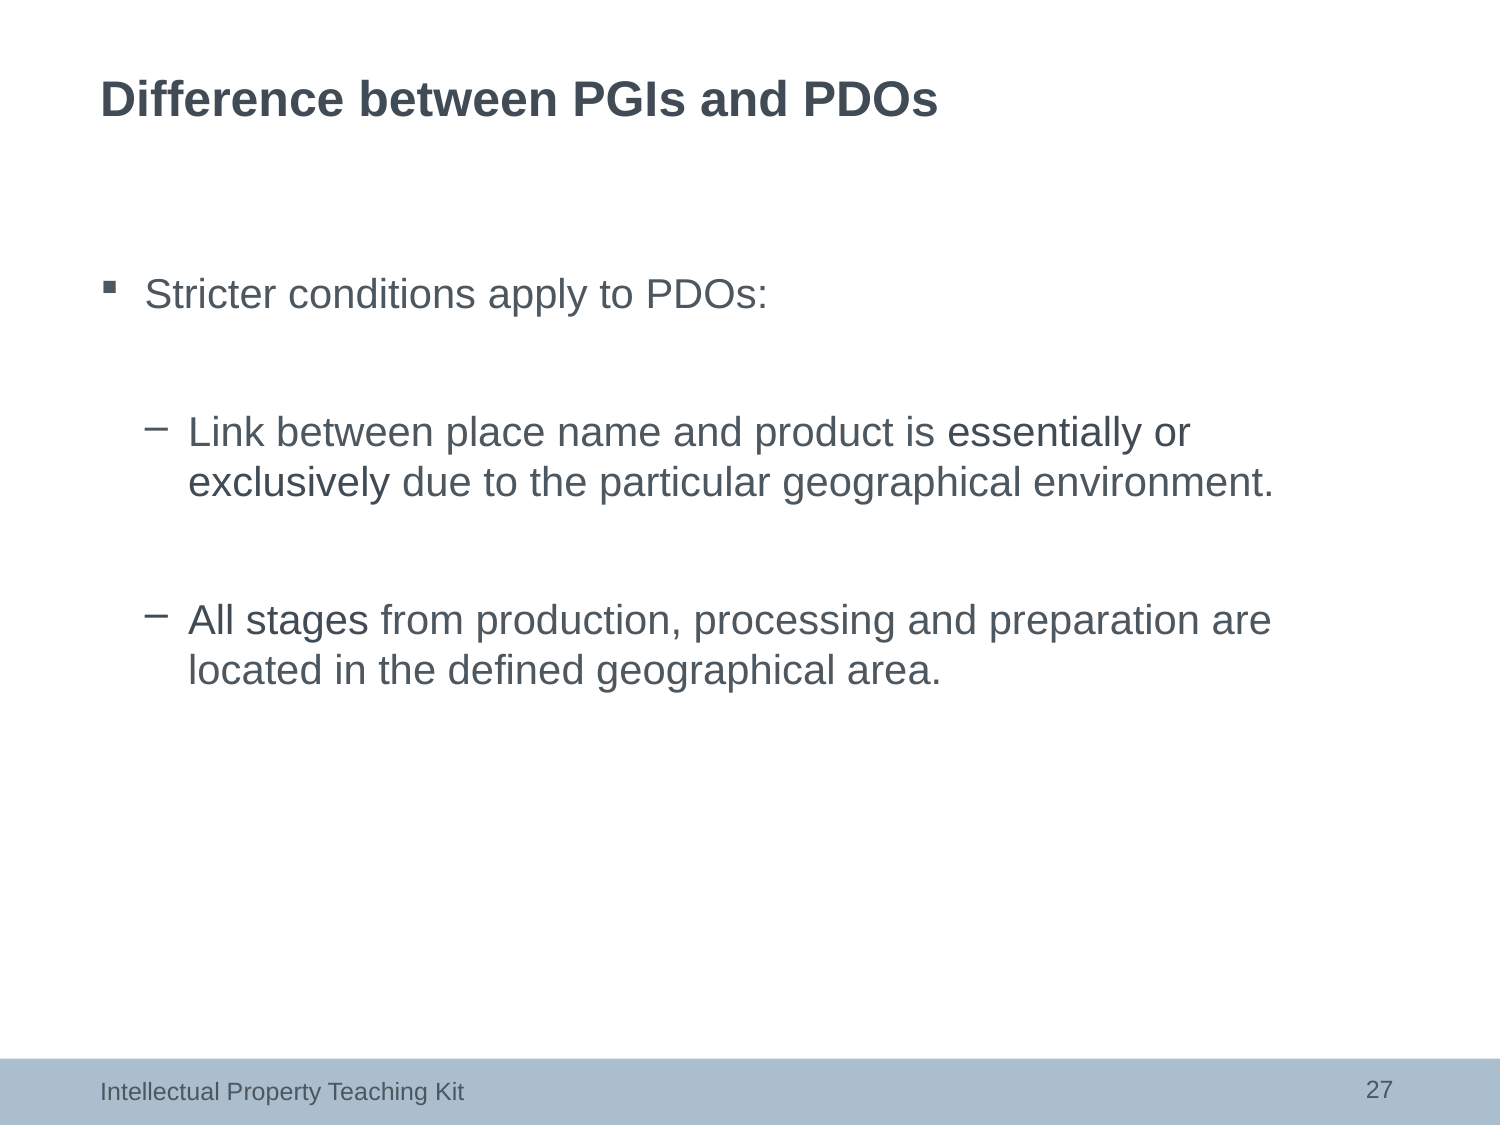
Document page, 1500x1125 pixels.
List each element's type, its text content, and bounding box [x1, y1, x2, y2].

list Stricter conditions apply to PDOs: Link between place name and product is essentially or exclusively due to the particular geographical environment. All stages from production, processing and preparation are located in the defined geographical area. [100, 266, 1400, 1000]
footer Intellectual Property Teaching Kit [100, 1074, 988, 1125]
text_box 27 [1269, 1070, 1394, 1106]
title Difference between PGIs and PDOs [100, 66, 1400, 221]
